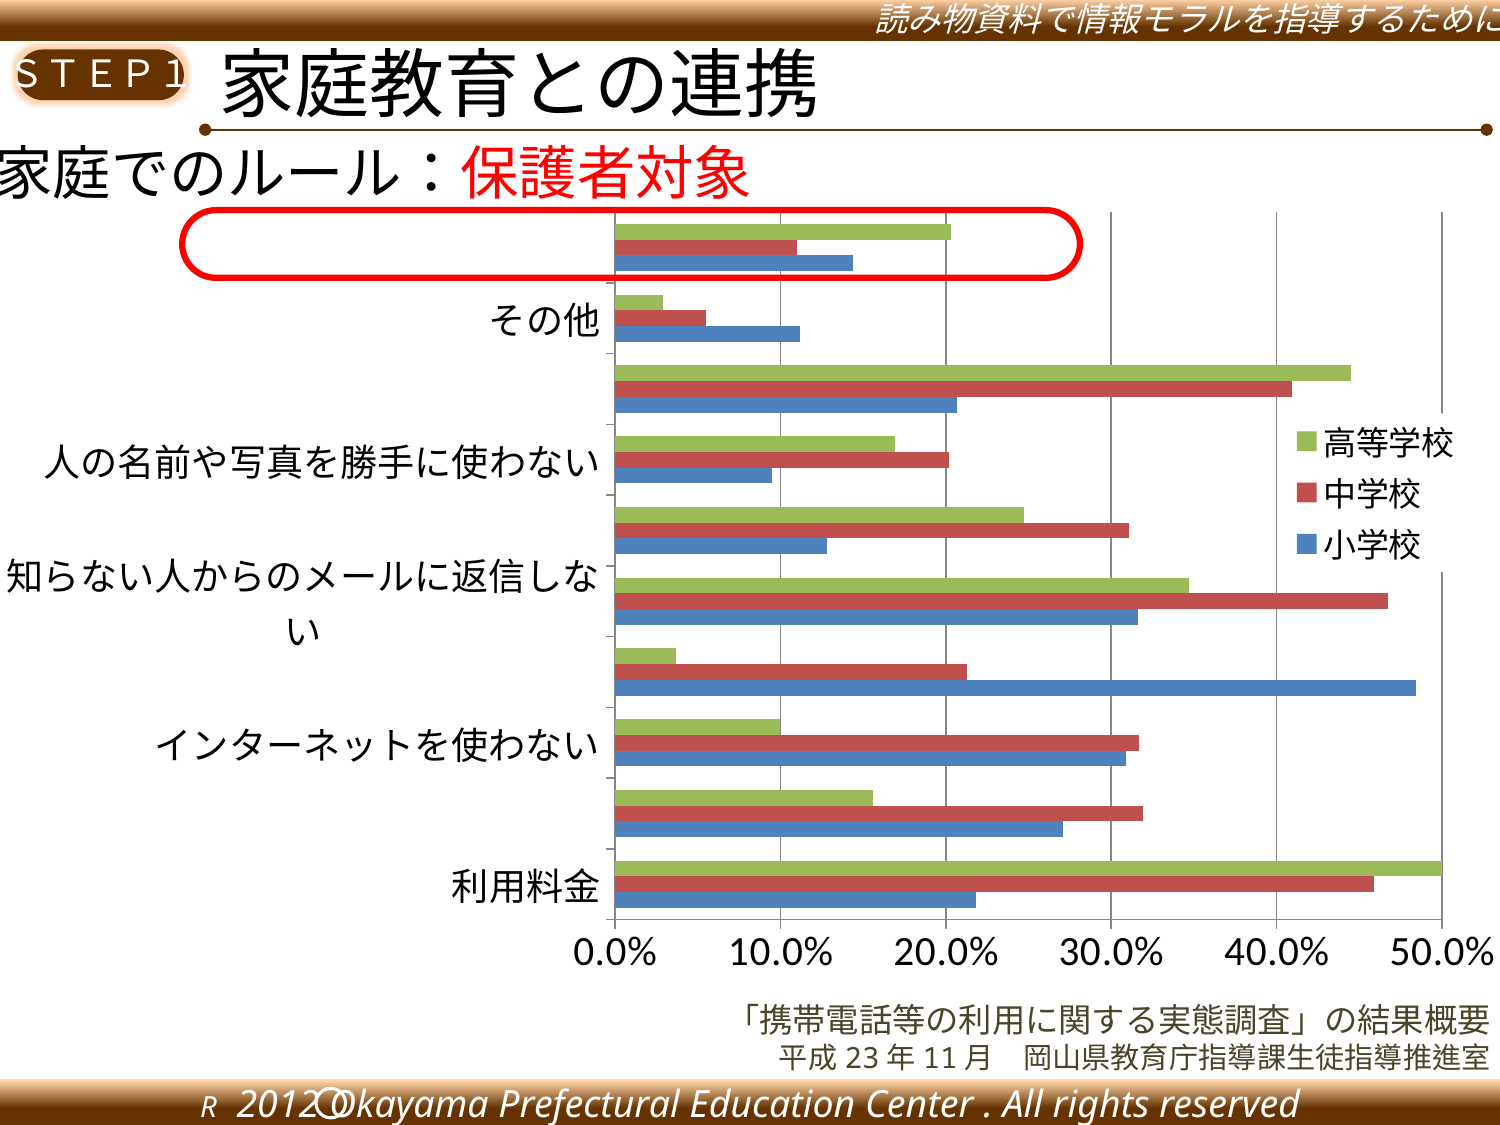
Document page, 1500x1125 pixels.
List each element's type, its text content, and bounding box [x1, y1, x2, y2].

text_box 家庭でのルール：保護者対象 [0, 128, 767, 209]
chart [0, 211, 1496, 1003]
text_box 家庭教育との連携 [205, 29, 1500, 135]
text_box 「携帯電話等の利用に関する実態調査」の結果概要 平成23年11月 岡山県教育庁指導課生徒指導推進室 [644, 1004, 1500, 1082]
